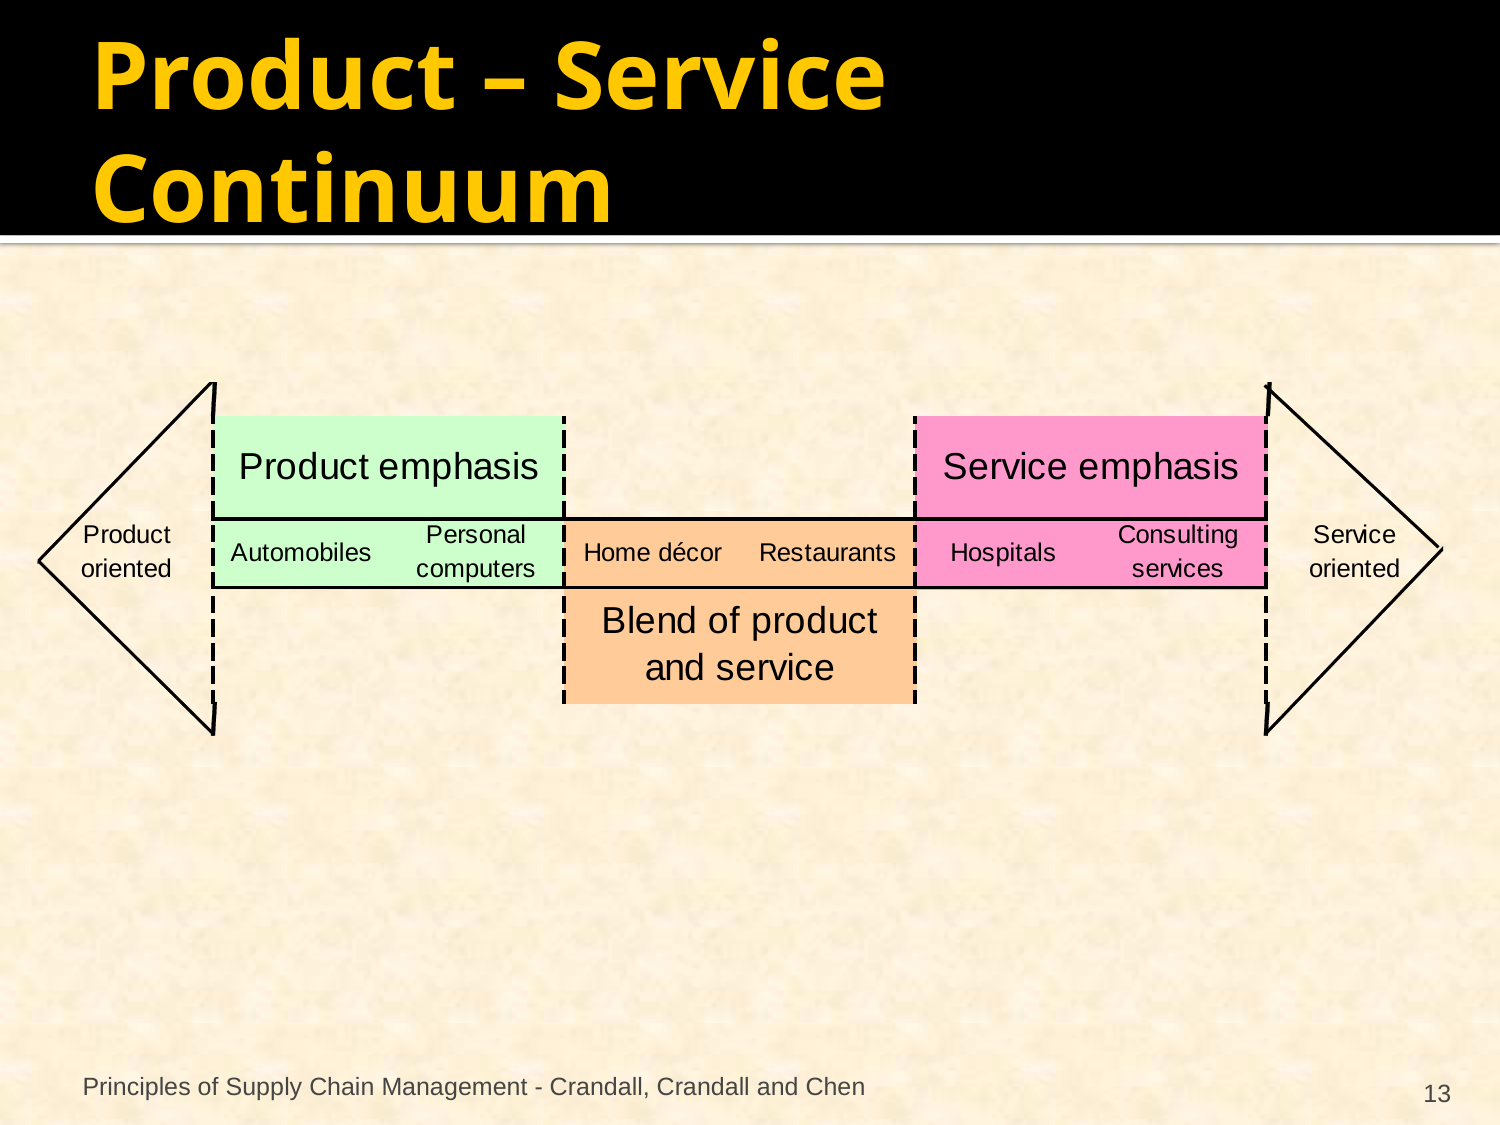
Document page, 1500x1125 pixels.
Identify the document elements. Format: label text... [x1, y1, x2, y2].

footer Principles of Supply Chain Management - Crandall, Crandall and Chen [75, 1062, 975, 1100]
title Product – Service Continuum [75, 25, 1425, 231]
slide_number 13 [1345, 1062, 1467, 1108]
picture [0, 243, 1500, 1125]
